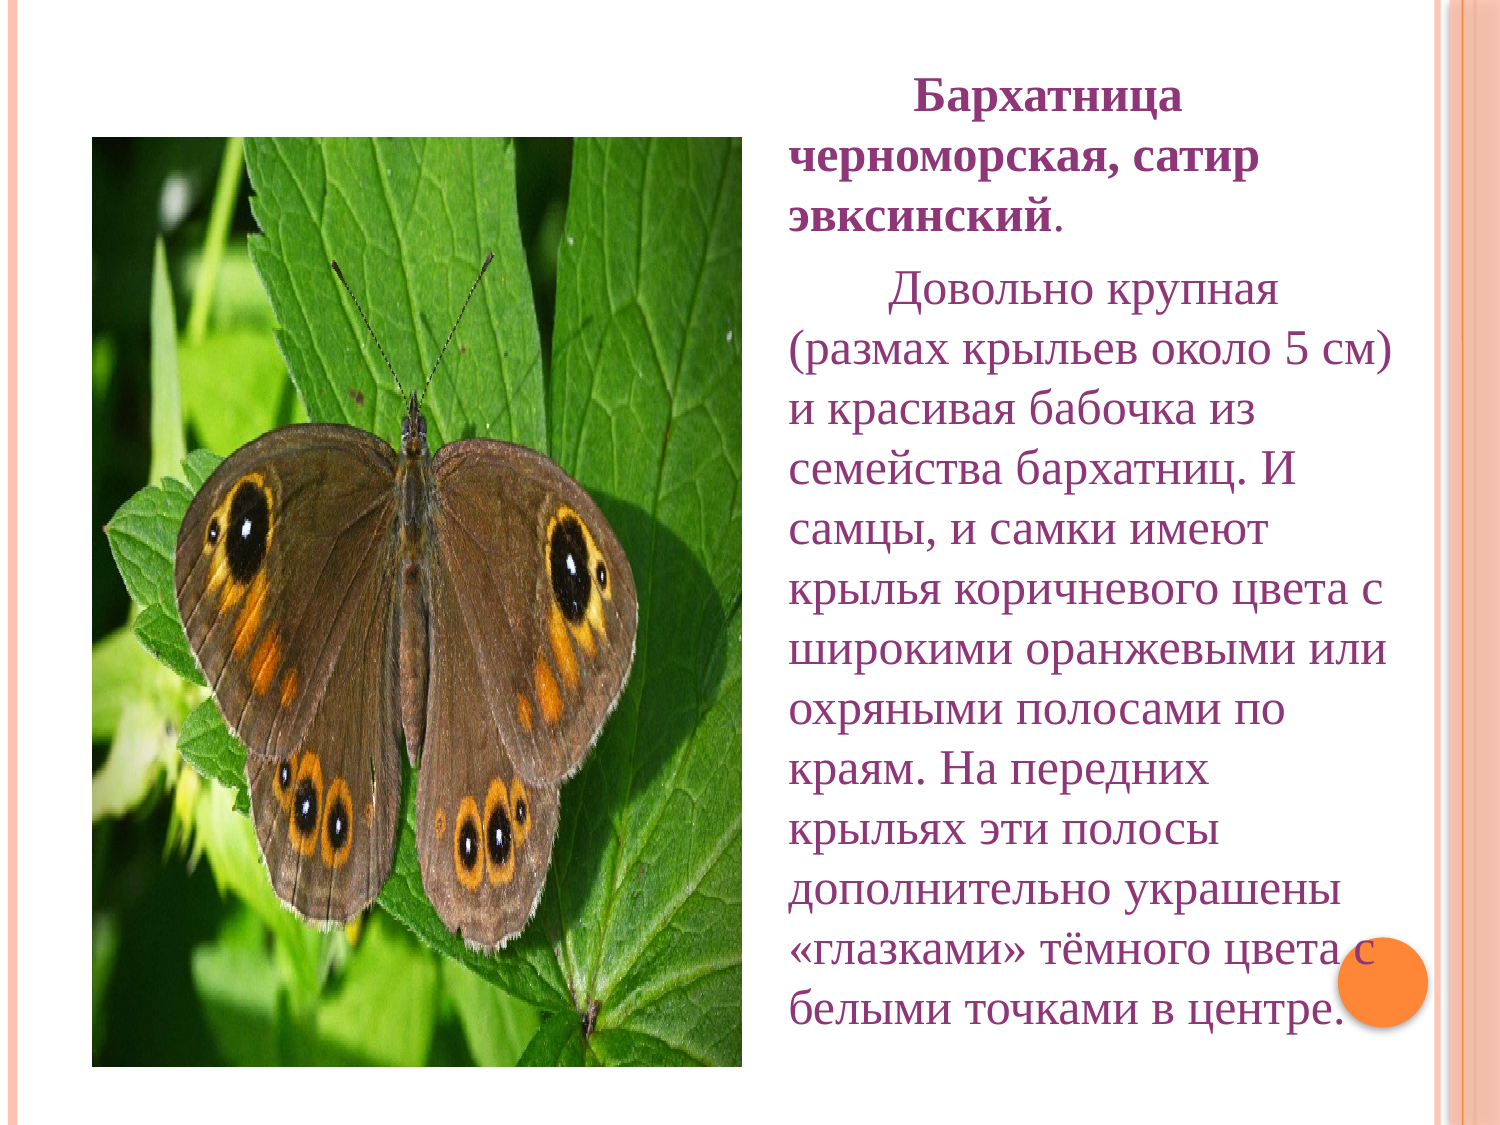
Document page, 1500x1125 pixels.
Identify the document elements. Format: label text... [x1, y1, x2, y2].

picture [91, 136, 743, 1068]
list Бархатница черноморская, сатир эвксинский. Довольно крупная (размах крыльев около 5 см) и красивая бабочка из семейства бархатниц. И самцы, и самки имеют крылья коричневого цвета с широкими оранжевыми или охряными полосами по краям. На передних крыльях эти полосы дополнительно украшены «глазками» тёмного цвета с белыми точками в центре. [773, 54, 1412, 1062]
